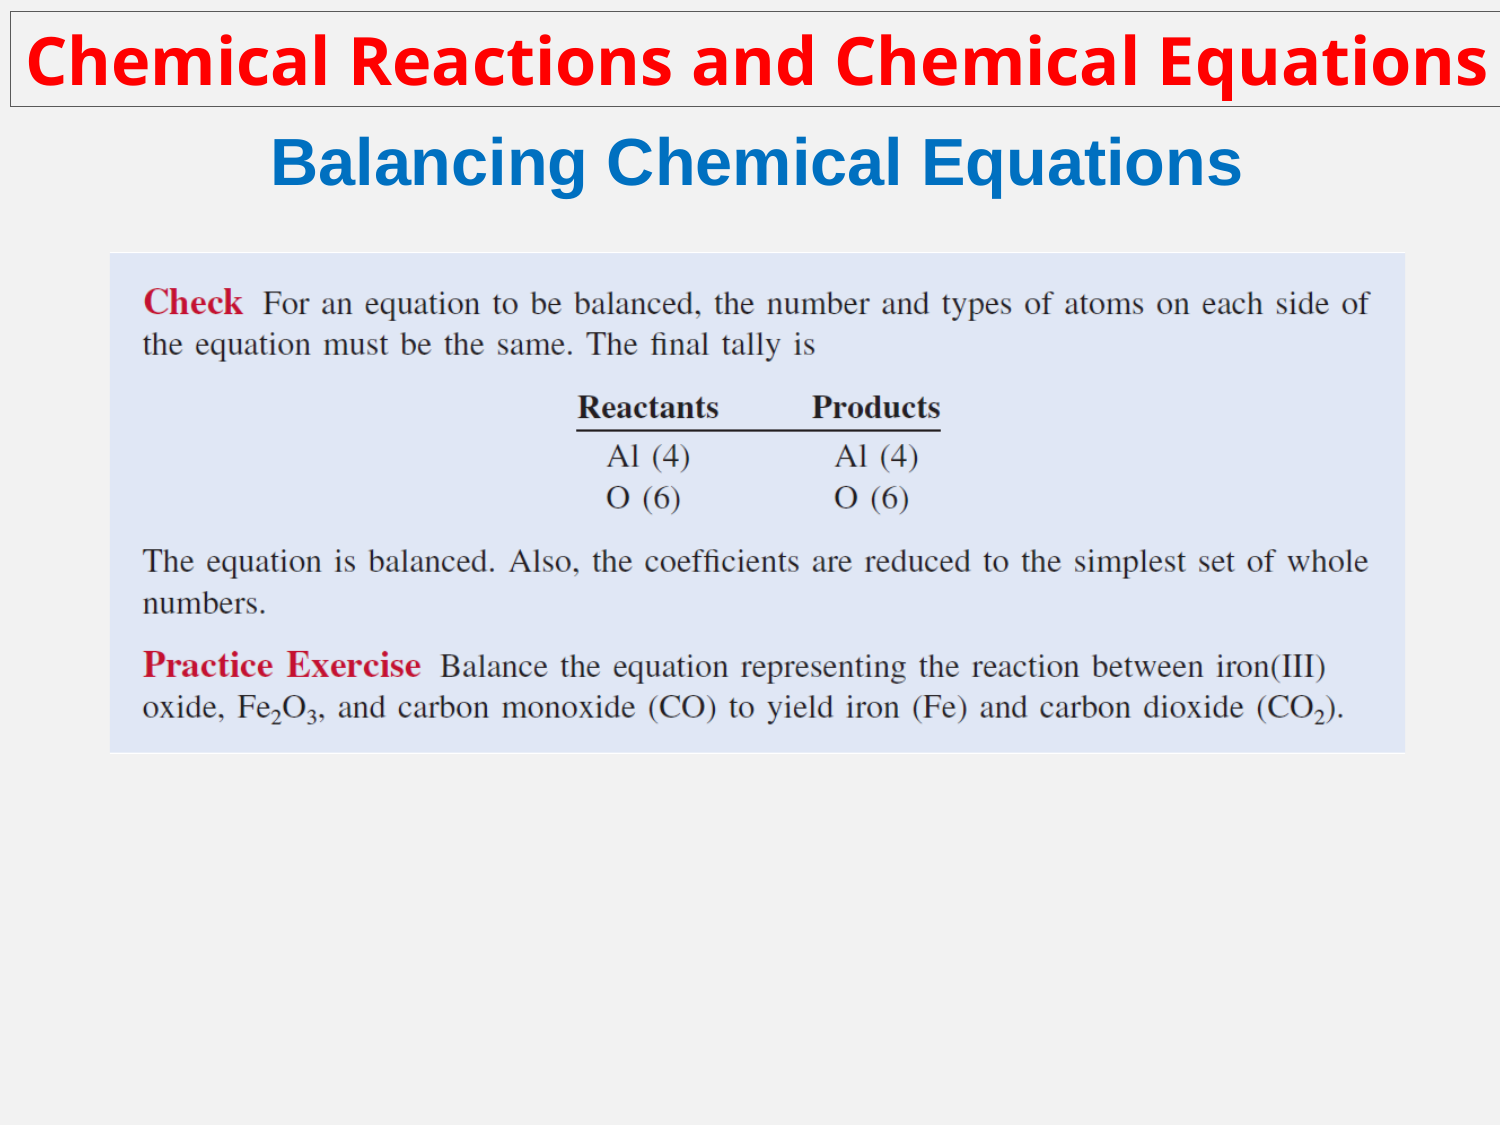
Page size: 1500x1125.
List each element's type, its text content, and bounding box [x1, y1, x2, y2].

text_box Chemical Reactions and Chemical Equations [10, 11, 1500, 107]
text_box Balancing Chemical Equations [225, 102, 1290, 215]
picture [109, 252, 1406, 754]
